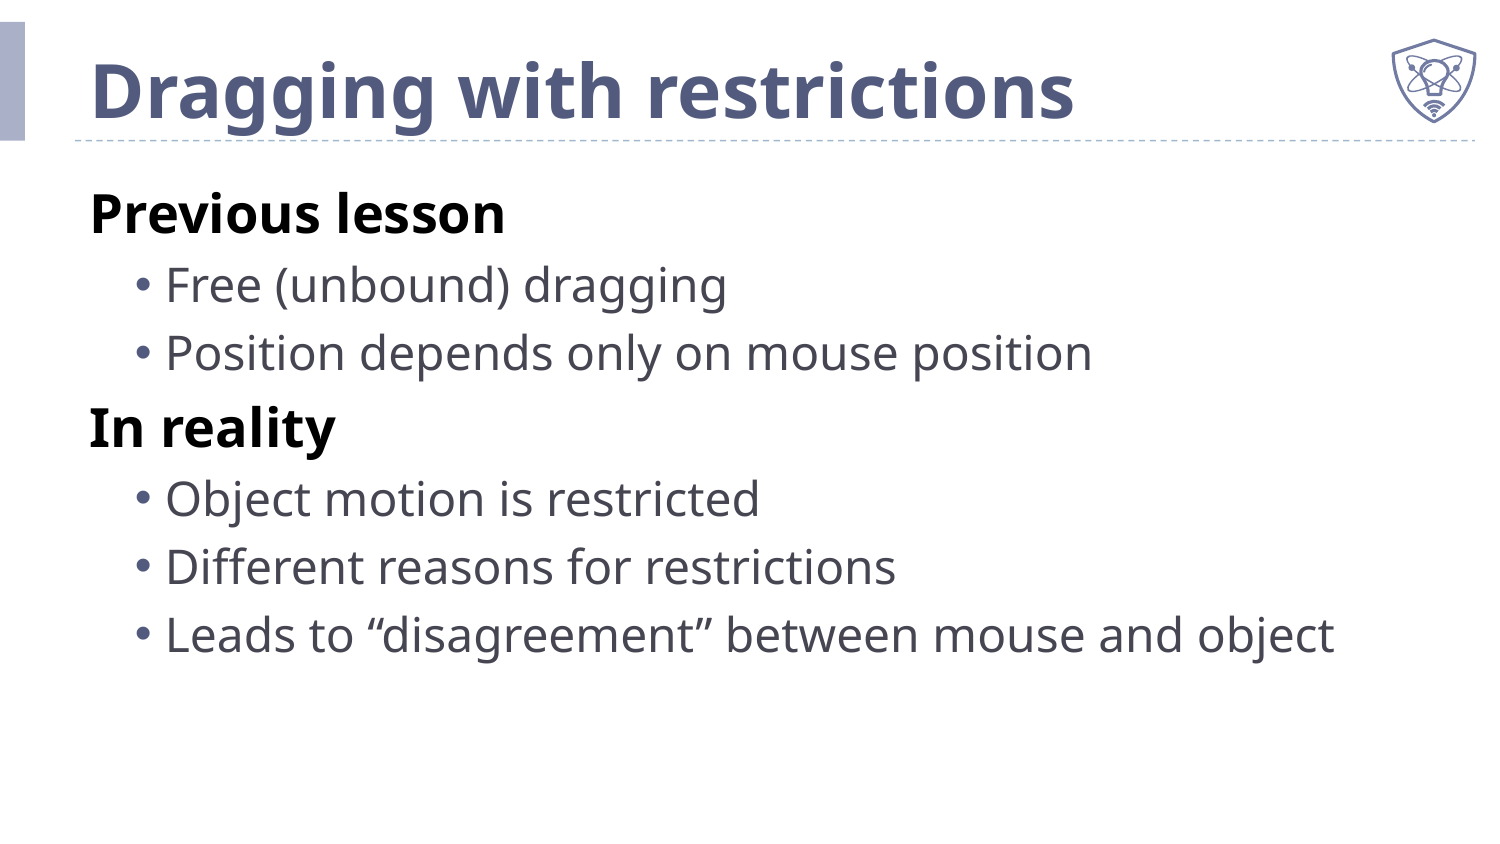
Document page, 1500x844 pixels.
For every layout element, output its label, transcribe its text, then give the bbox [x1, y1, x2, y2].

list Previous lesson Free (unbound) dragging Position depends only on mouse position In reality Object motion is restricted Different reasons for restrictions Leads to “disagreement” between mouse and object [75, 171, 1475, 835]
title Dragging with restrictions [75, 18, 1475, 141]
